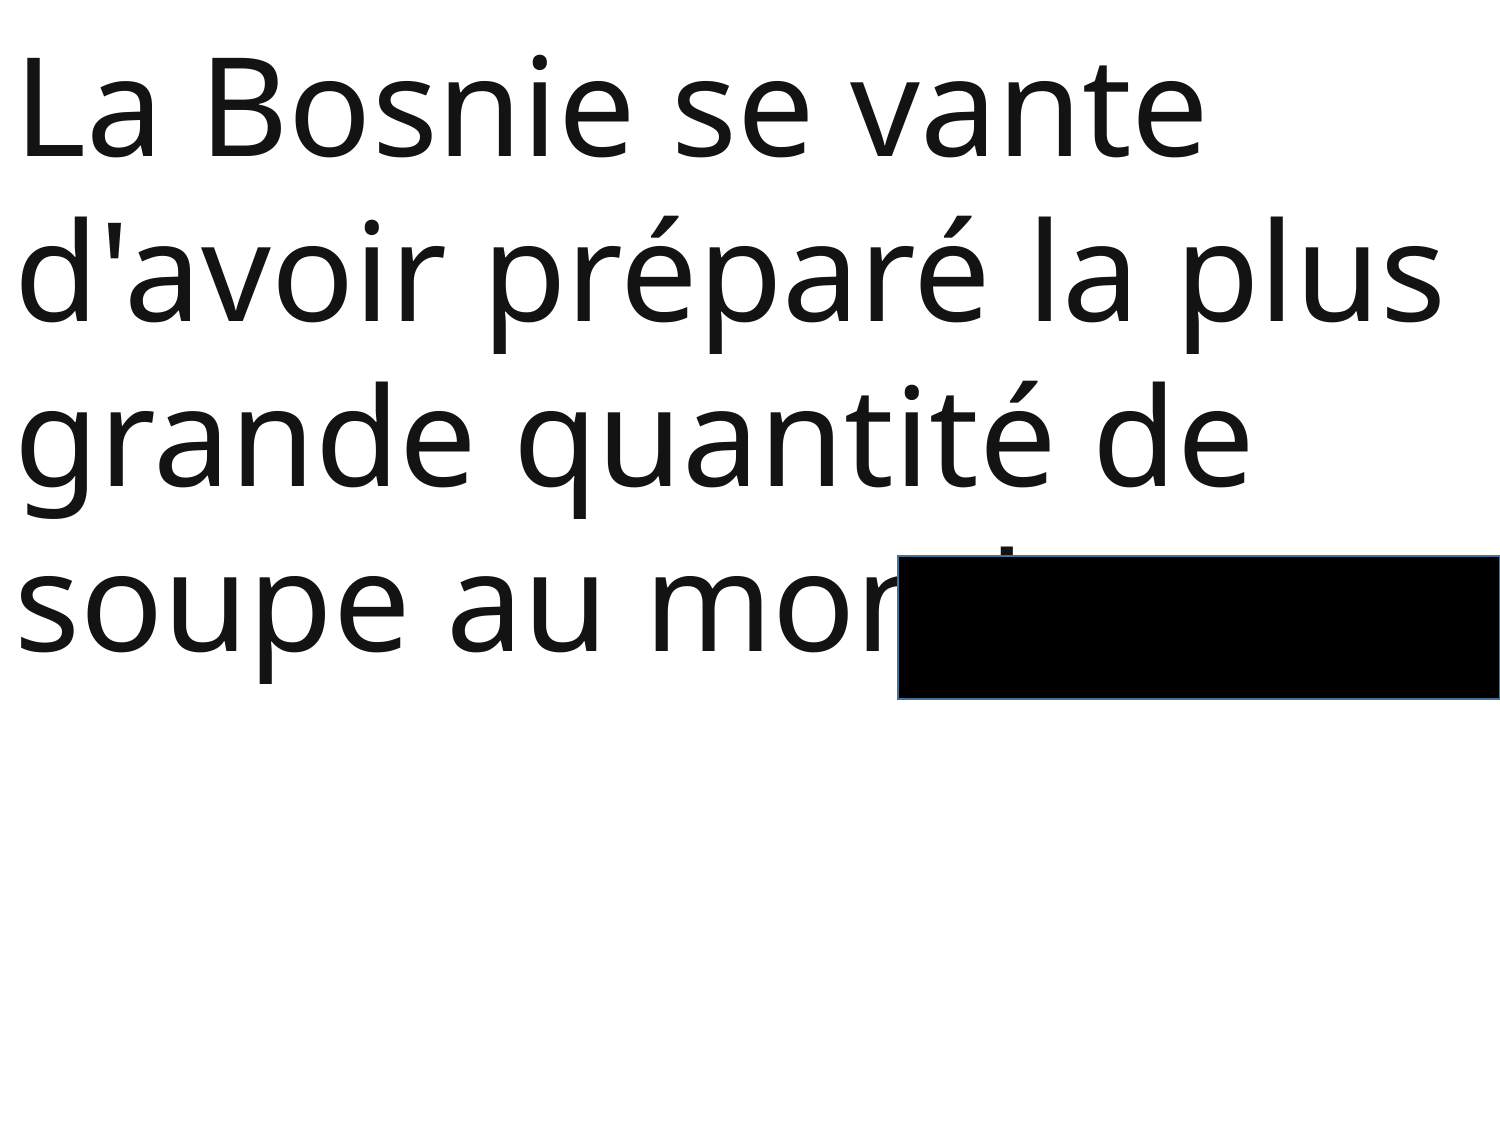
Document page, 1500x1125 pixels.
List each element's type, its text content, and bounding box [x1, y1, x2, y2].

text_box [897, 555, 1500, 700]
text_box La Bosnie se vante d'avoir préparé la plus grande quantité de soupe au monde [0, 11, 1500, 686]
